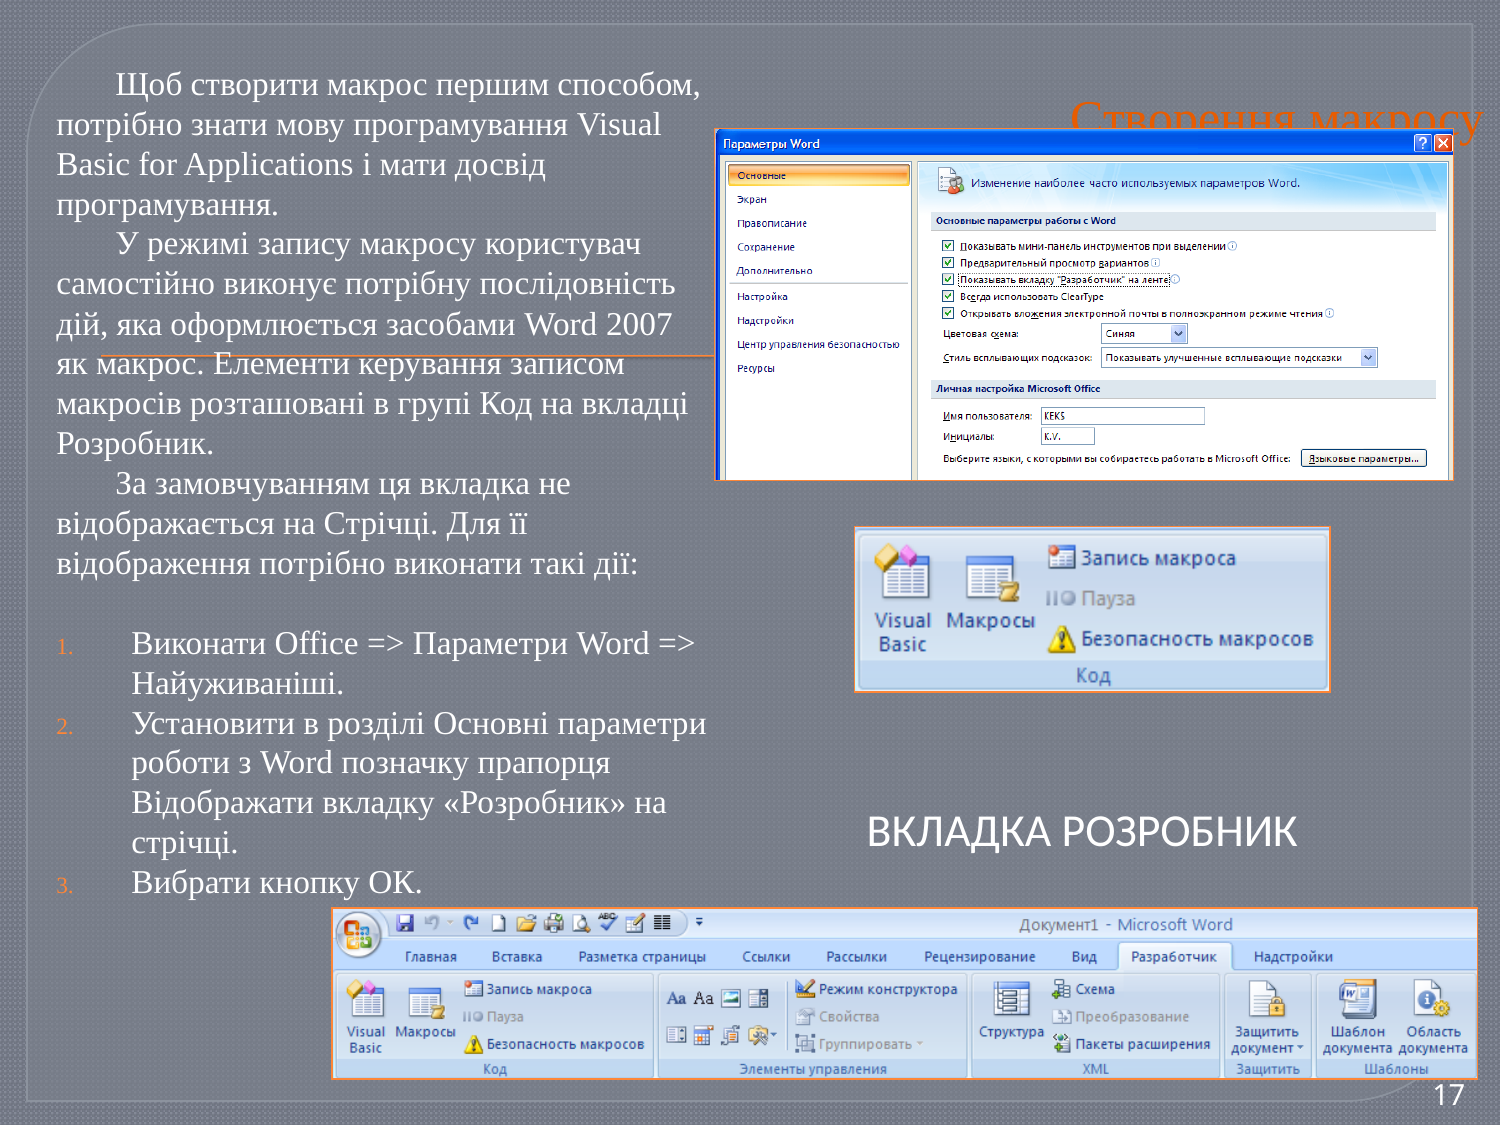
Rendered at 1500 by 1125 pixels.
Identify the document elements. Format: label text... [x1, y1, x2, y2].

title Створення макросу [703, 0, 1500, 153]
picture [855, 527, 1330, 692]
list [714, 128, 1454, 481]
list Щоб створити макрос першим способом, потрібно знати мову програмування Visual Basic for Applications і мати досвід програмування. У режимі запису макросу користувач самостійно виконує потрібну послідовність дій, яка оформлюється засобами Word 2007 як макрос. Елементи керування записом макросів розташовані в групі Код на вкладці Розробник. За замовчуванням ця вкладка не відображається на Стрічці. Для її відображення потрібно виконати такі дії: Виконати Office => Параметри Word => Найуживаніші. Установити в розділі Основні параметри роботи з Word позначку прапорця Відображати вкладку «Розробник» на стрічці. Вибрати кнопку ОК. [41, 54, 727, 950]
list Вкладка Розробник [836, 738, 1500, 864]
slide_number 17 [1417, 1068, 1494, 1114]
picture [332, 908, 1477, 1079]
